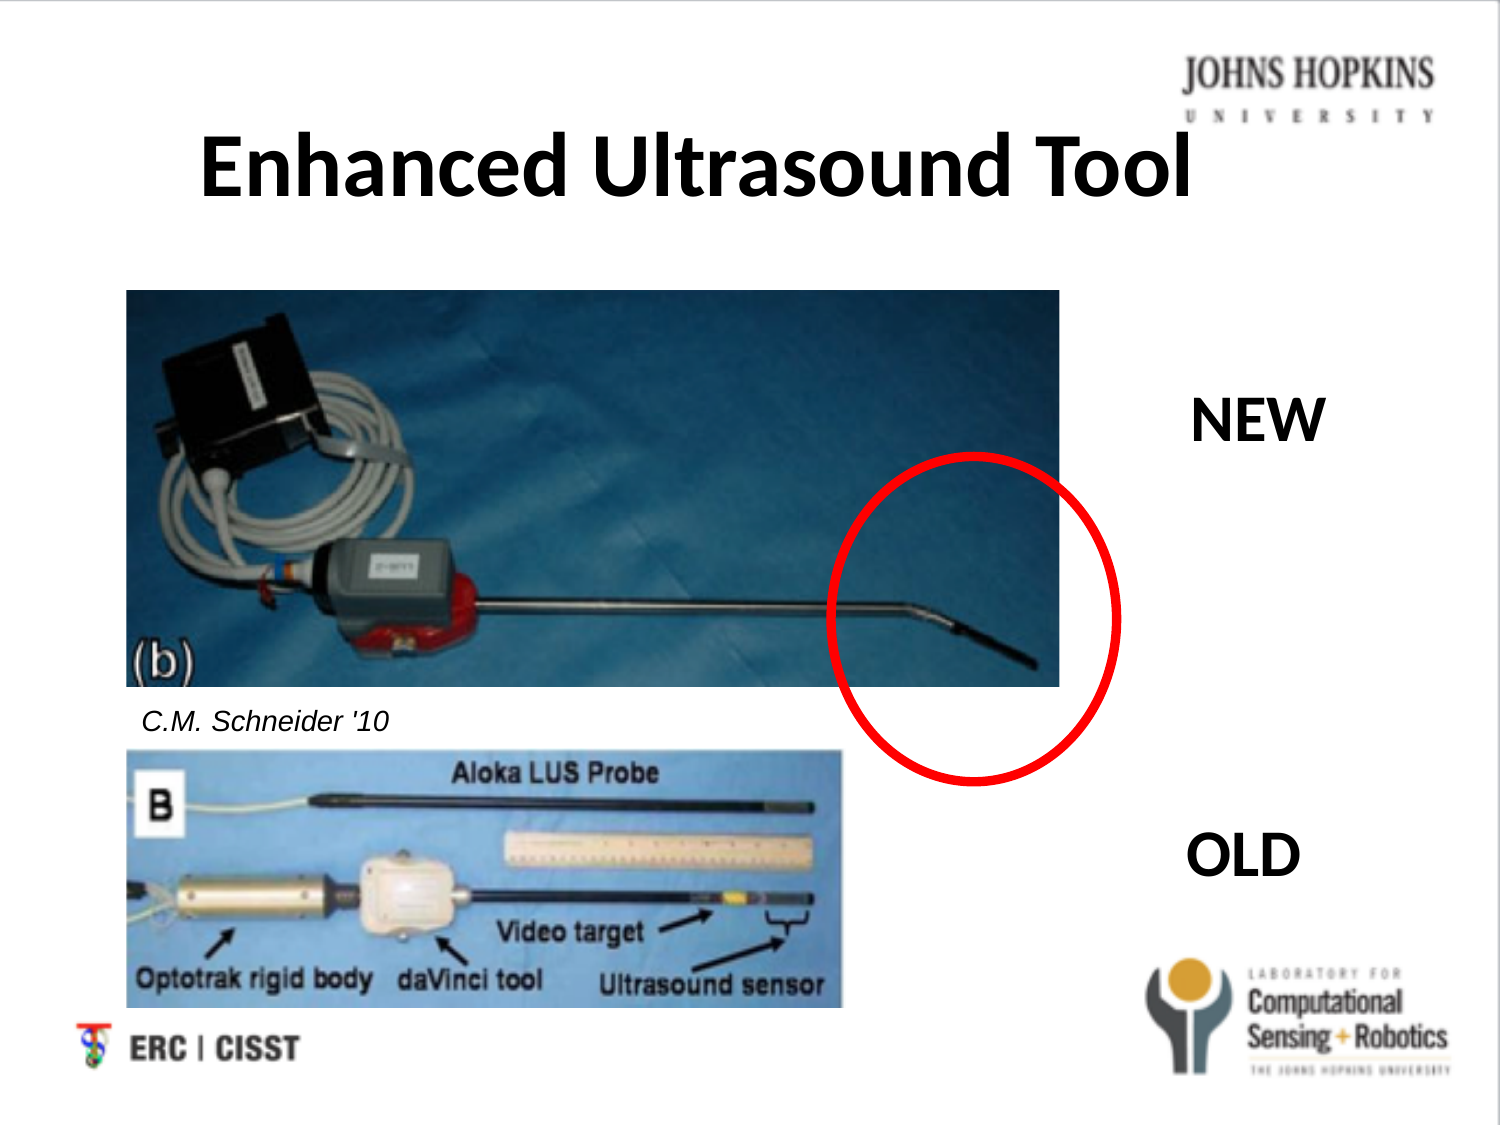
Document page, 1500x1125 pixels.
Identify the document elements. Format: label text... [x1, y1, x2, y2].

picture [0, 0, 1500, 1125]
text_box C.M. Schneider '10 [126, 686, 439, 753]
text_box [126, 290, 1060, 687]
text_box [831, 456, 1117, 782]
title Enhanced Ultrasound Tool [32, 66, 1383, 254]
text_box [126, 748, 846, 1008]
text_box NEW [1175, 367, 1464, 464]
text_box OLD [1171, 802, 1425, 899]
